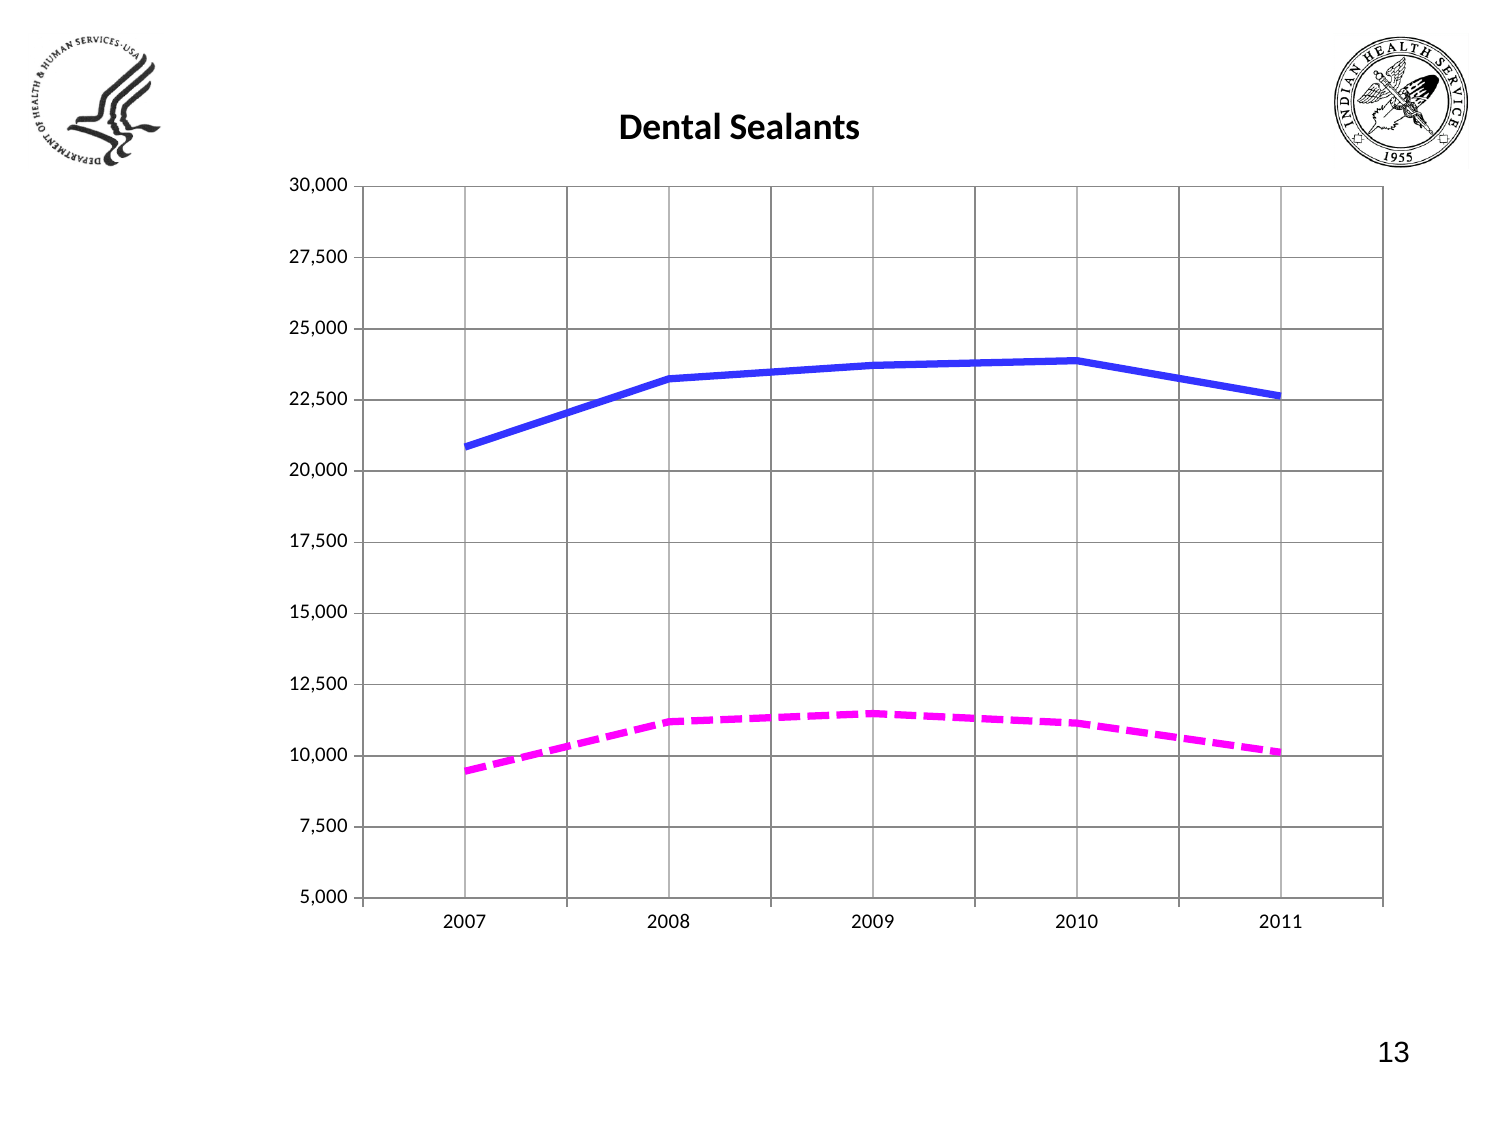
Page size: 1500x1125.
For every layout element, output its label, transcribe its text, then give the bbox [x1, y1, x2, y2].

picture [1333, 33, 1469, 169]
slide_number 13 [1074, 1025, 1425, 1104]
picture [28, 33, 164, 169]
chart [74, 74, 1396, 1039]
